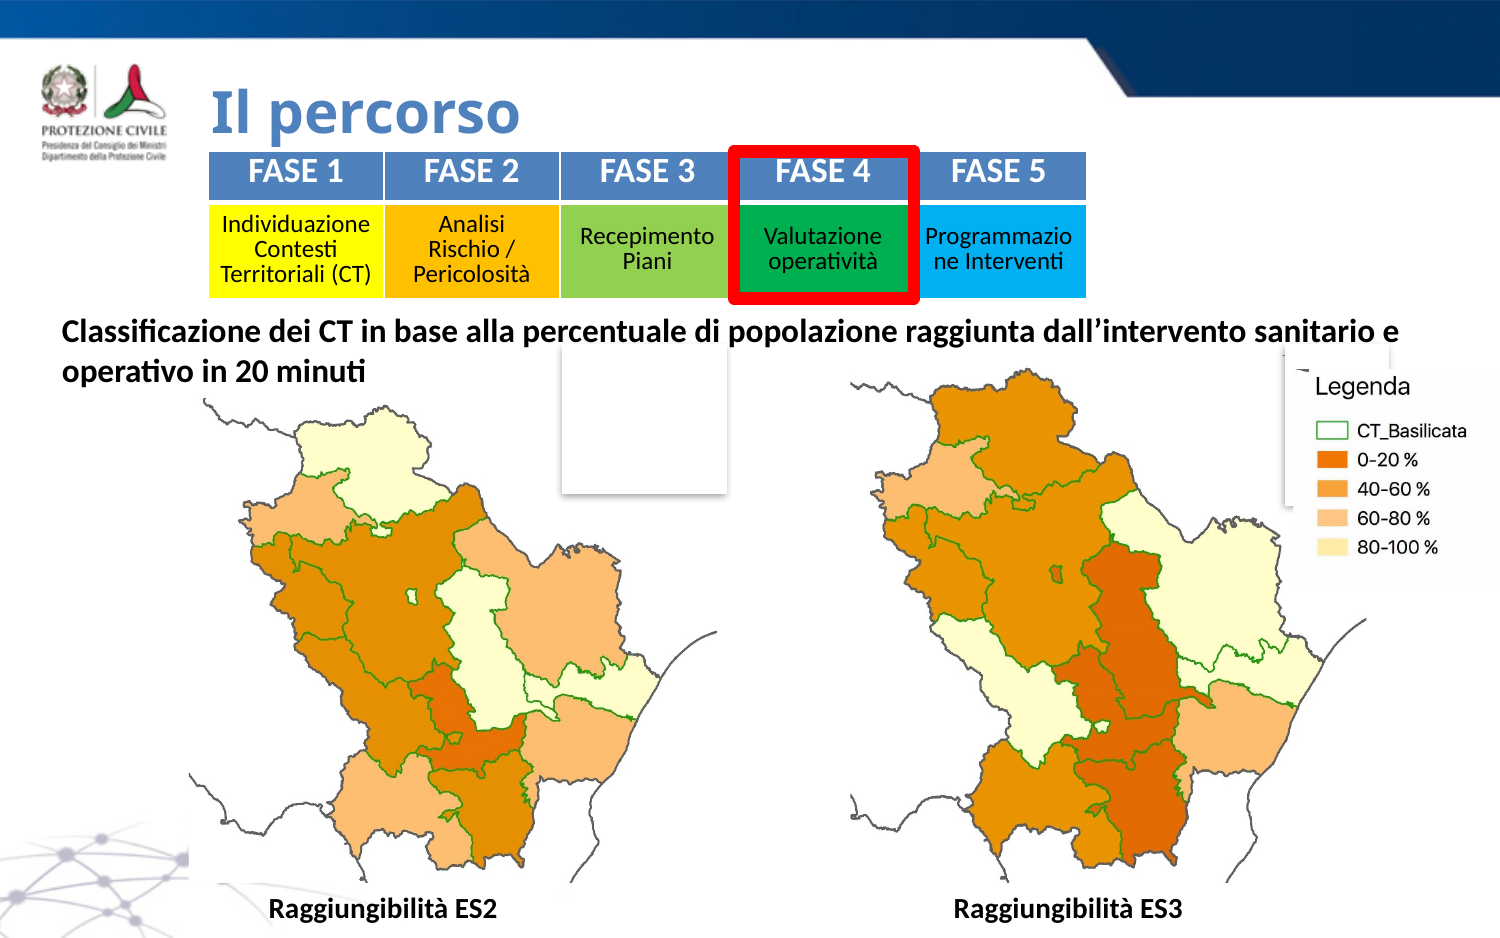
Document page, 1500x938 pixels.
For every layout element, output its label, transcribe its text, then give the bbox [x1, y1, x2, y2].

table_cell Analisi Rischio / Pericolosità [385, 205, 559, 298]
table_header FASE 2 [385, 152, 559, 200]
table_header FASE 3 [561, 152, 732, 200]
title Il percorso [196, 23, 1316, 205]
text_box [188, 344, 727, 883]
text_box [850, 344, 1389, 883]
text_box [732, 149, 916, 300]
table_cell Programmazione Interventi [916, 205, 1086, 298]
table_cell Individuazione Contesti Territoriali (CT) [209, 205, 383, 298]
text_box Classificazione dei CT in base alla percentuale di popolazione raggiunta dall’intervento sanitario e operativo in 20 minuti [47, 301, 1436, 397]
table_header FASE 1 [209, 152, 383, 200]
picture [0, 0, 1500, 938]
table_header FASE 5 [916, 152, 1086, 200]
table_cell Recepimento Piani [561, 205, 732, 298]
text_box Raggiungibilità ES3 [938, 890, 1365, 932]
text_box Raggiungibilità ES2 [253, 890, 680, 932]
